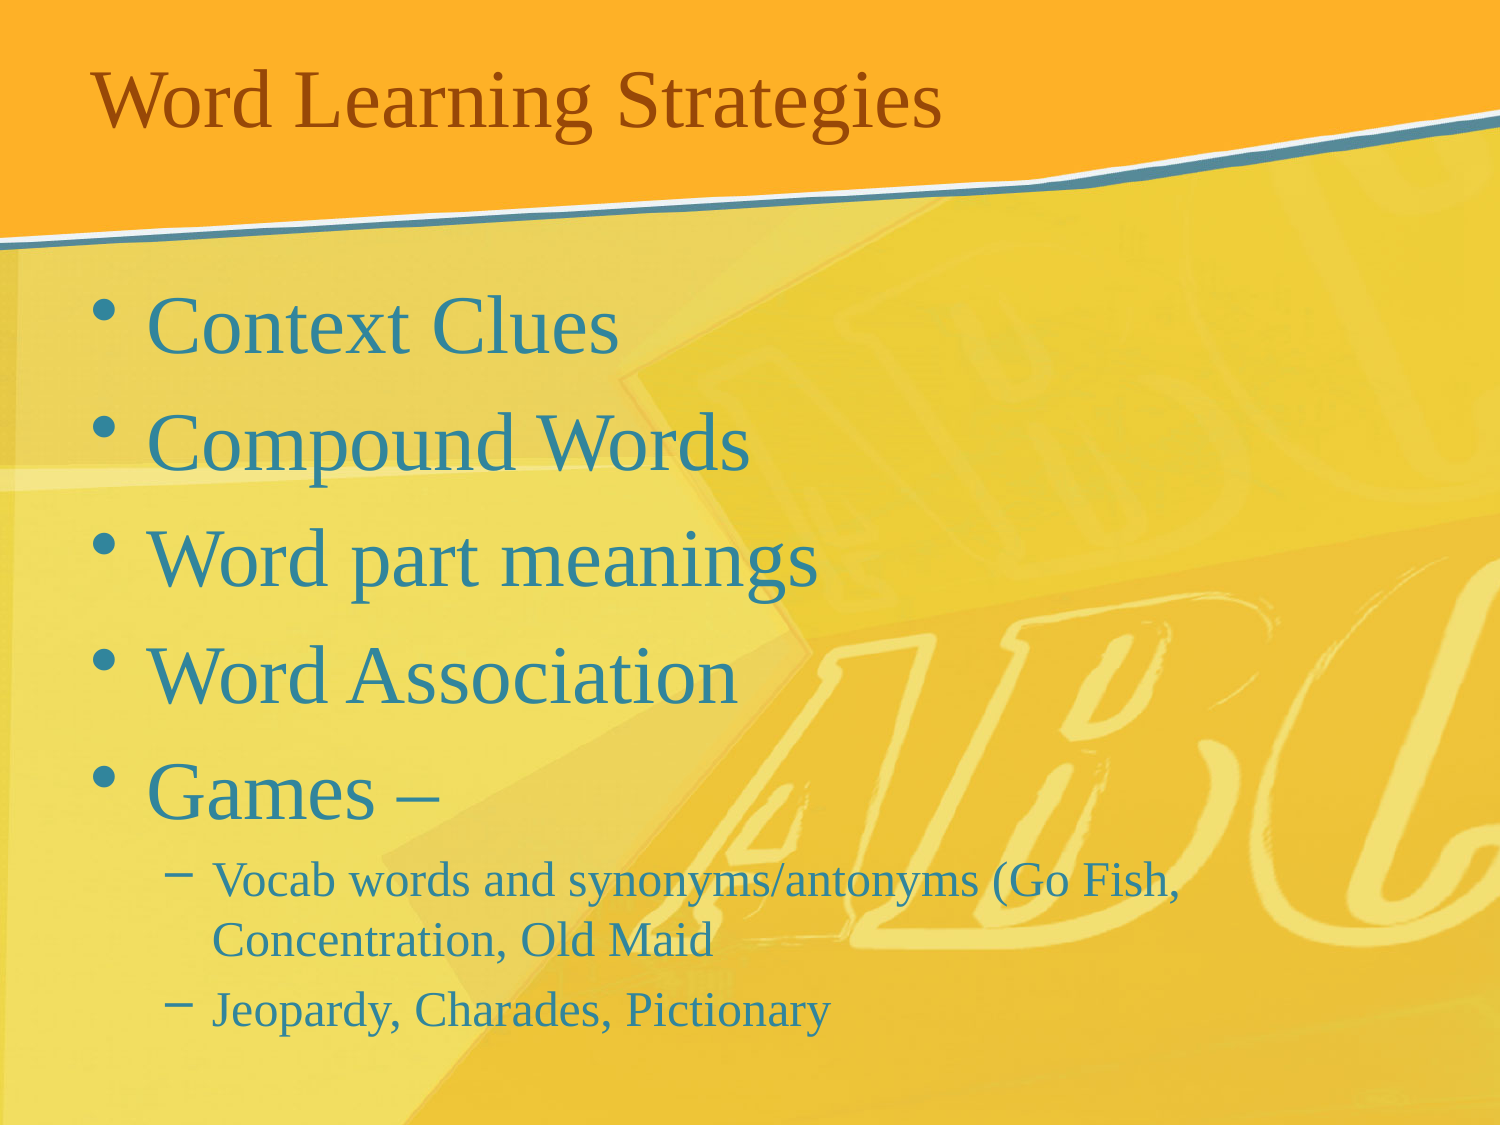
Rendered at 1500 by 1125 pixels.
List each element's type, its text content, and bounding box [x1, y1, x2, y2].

title Word Learning Strategies [74, 0, 1426, 188]
picture [0, 0, 1500, 1125]
list Context Clues Compound Words Word part meanings Word Association Games – Vocab words and synonyms/antonyms (Go Fish, Concentration, Old Maid Jeopardy, Charades, Pictionary [74, 262, 1426, 1006]
